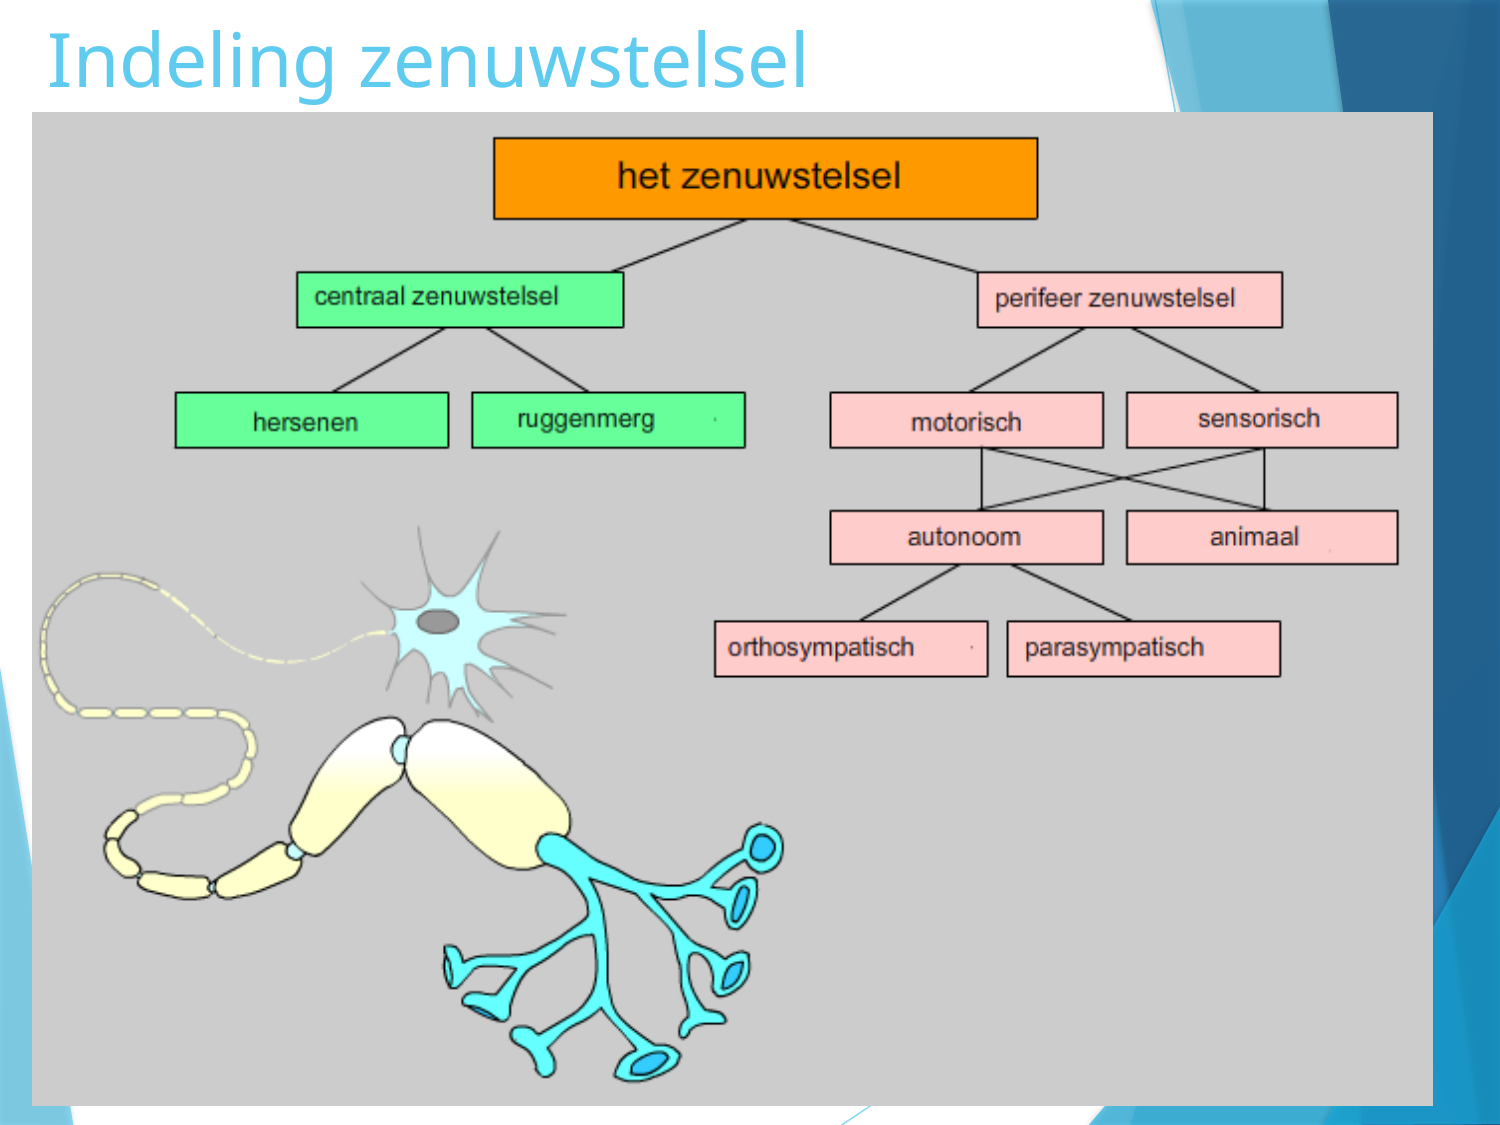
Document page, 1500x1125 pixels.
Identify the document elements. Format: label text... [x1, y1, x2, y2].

title Indeling zenuwstelsel [32, 4, 1074, 112]
picture [32, 112, 1434, 1106]
